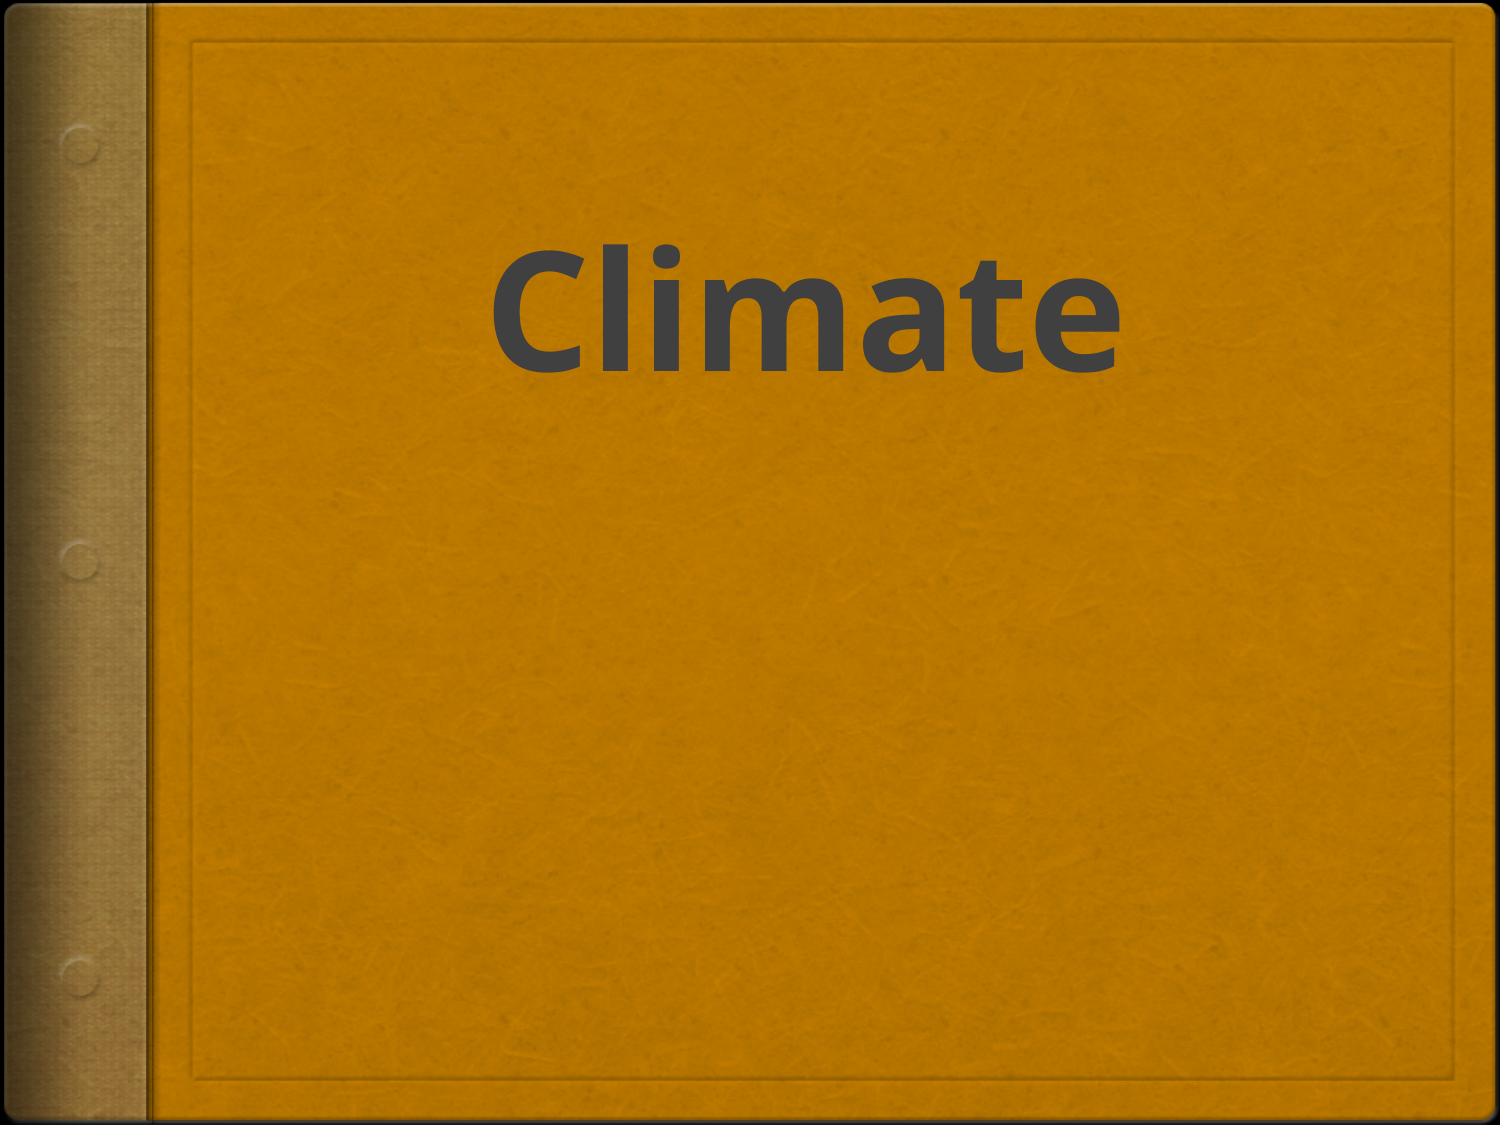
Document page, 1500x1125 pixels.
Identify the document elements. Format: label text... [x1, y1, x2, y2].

picture [0, 0, 1500, 1125]
title Climate [225, 109, 1388, 413]
